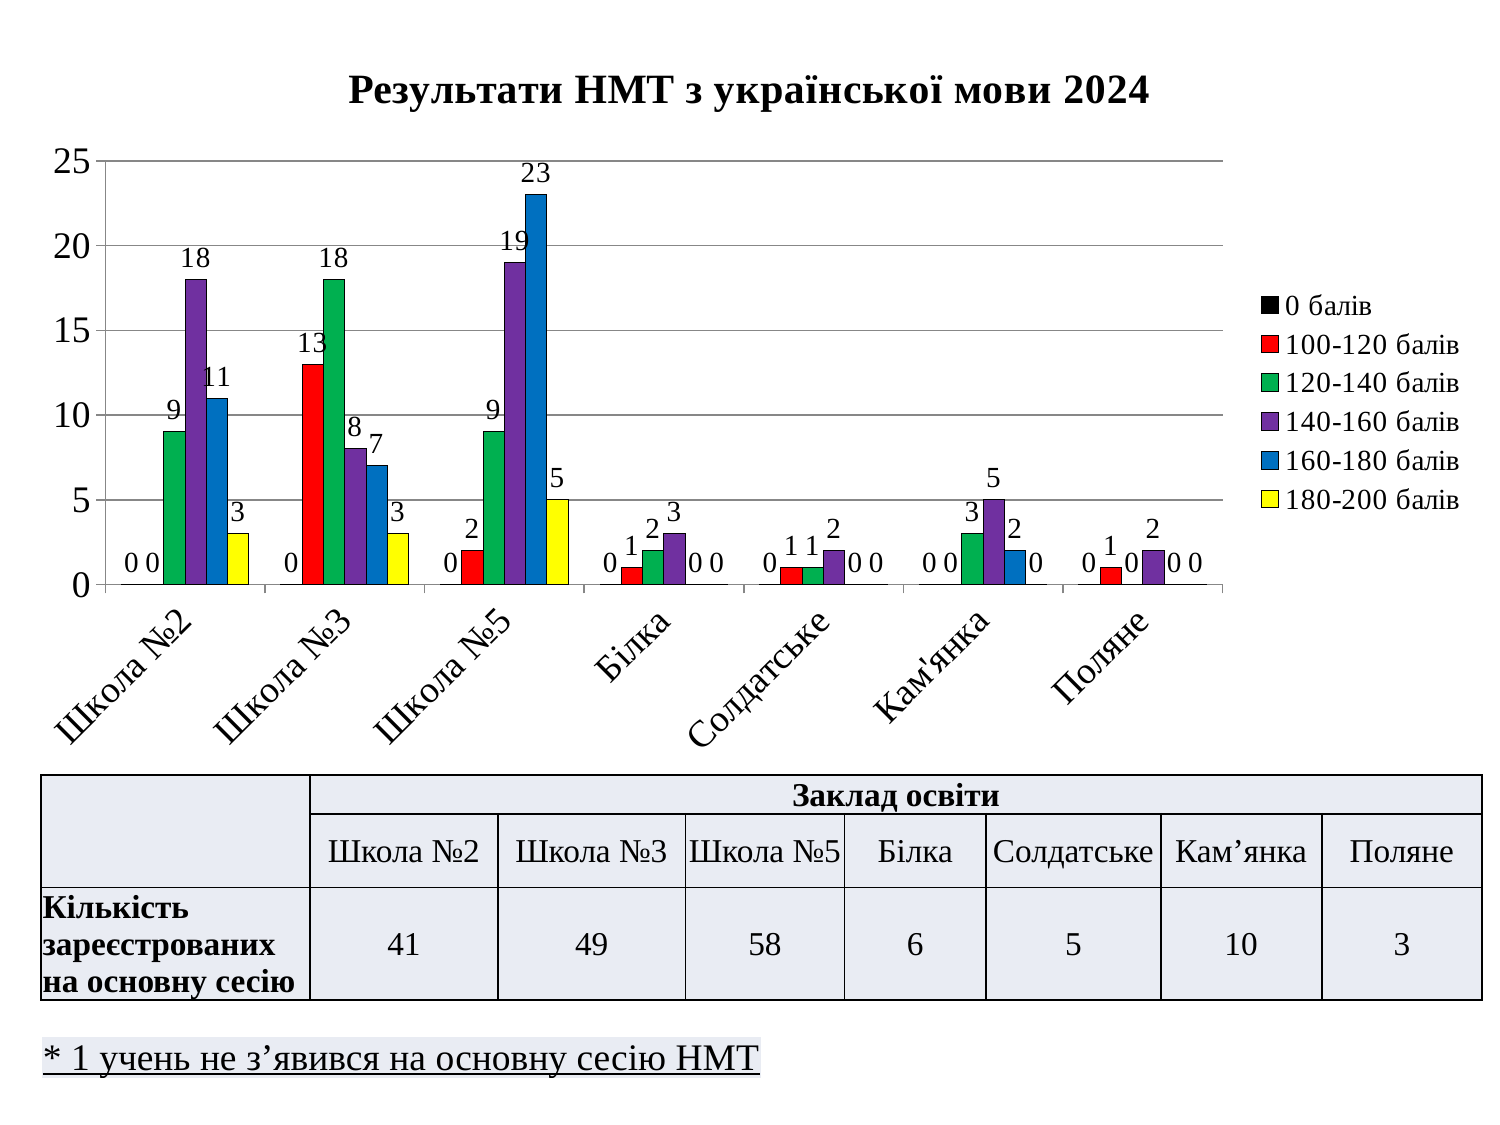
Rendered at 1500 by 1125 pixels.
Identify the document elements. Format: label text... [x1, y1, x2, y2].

table_cell Білка [845, 815, 985, 887]
table_cell Кількість зареєстрованих на основну сесію [42, 888, 309, 999]
table_cell Школа №3 [499, 815, 685, 887]
table_cell 6 [845, 888, 985, 999]
table_cell Школа №2 [311, 815, 497, 887]
table_cell Поляне [1323, 815, 1481, 887]
table_cell Школа №5 [686, 815, 844, 887]
table_cell 49 [499, 888, 685, 999]
table_cell 10 [1162, 888, 1321, 999]
chart [17, 30, 1483, 774]
table_header * 1 учень не з’явився на основну сесію НМТ [42, 1037, 761, 1078]
table_cell Солдатське [987, 815, 1160, 887]
table_header Заклад освіти [311, 781, 1481, 813]
table_cell 5 [987, 888, 1160, 999]
table_header [42, 781, 309, 887]
table_cell 58 [686, 888, 844, 999]
table_cell Кам’янка [1162, 815, 1321, 887]
table_cell 3 [1323, 888, 1481, 999]
table_cell 41 [311, 888, 497, 999]
